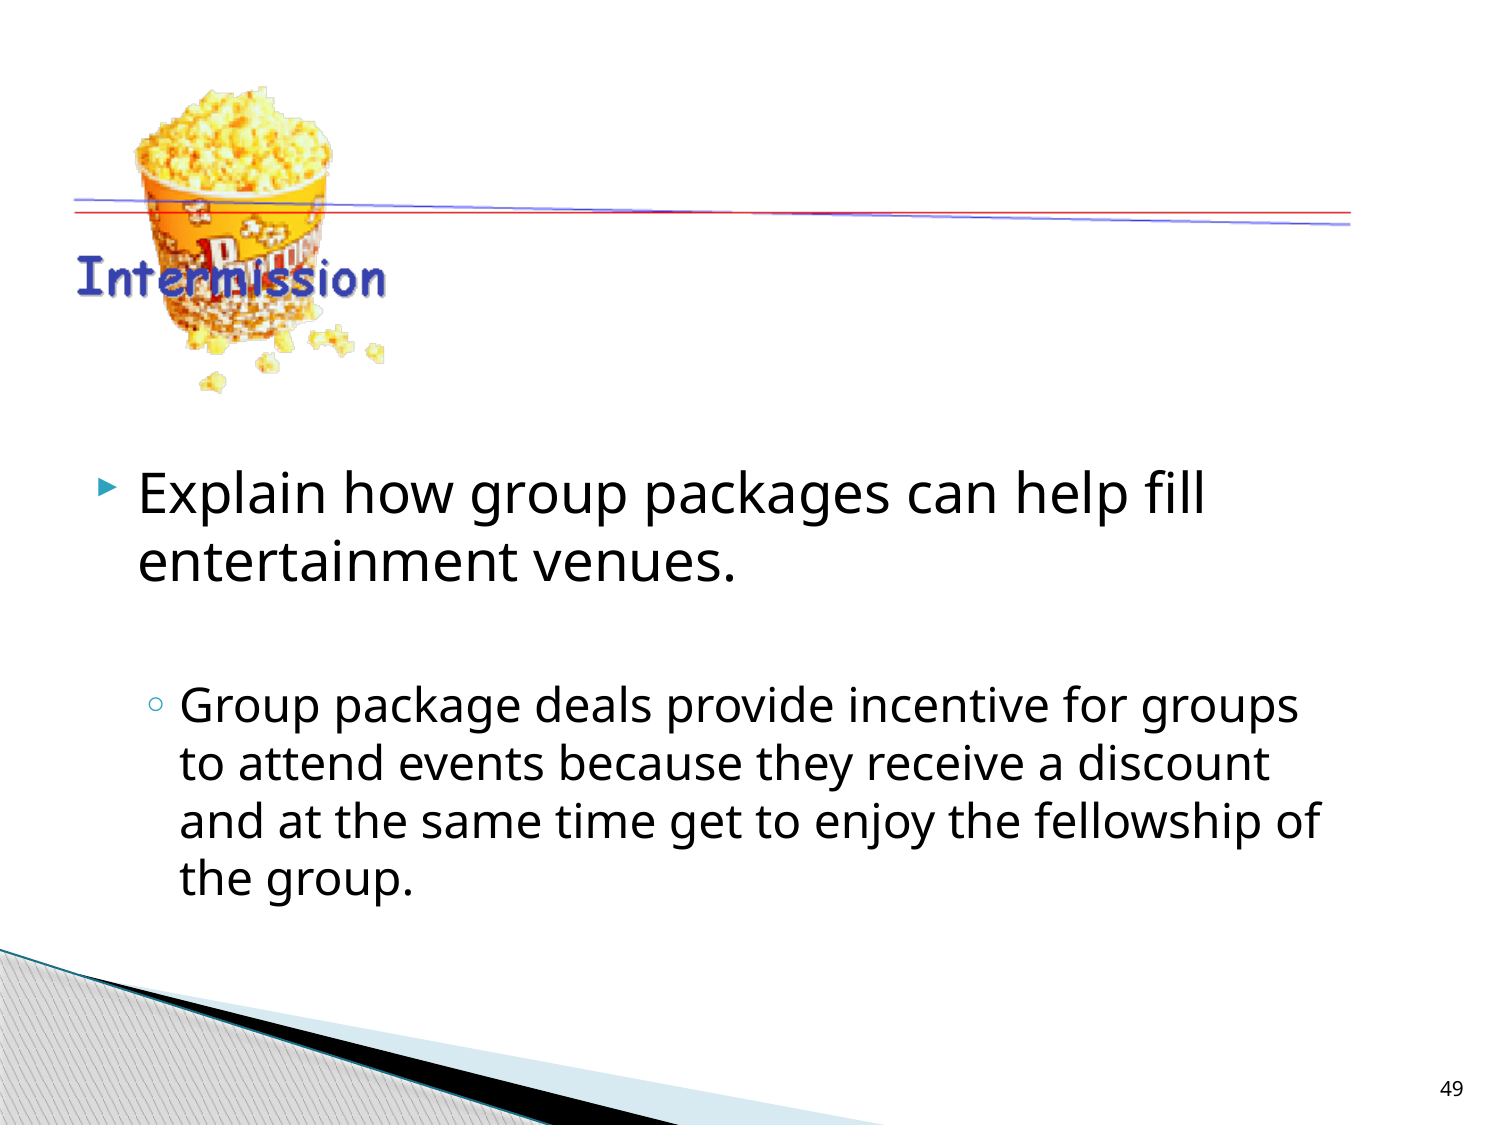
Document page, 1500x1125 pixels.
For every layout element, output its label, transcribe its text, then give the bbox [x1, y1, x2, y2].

slide_number 49 [1418, 1051, 1479, 1112]
list Explain how group packages can help fill entertainment venues. Group package deals provide incentive for groups to attend events because they receive a discount and at the same time get to enjoy the fellowship of the group. [62, 450, 1375, 963]
picture [62, 74, 1352, 451]
